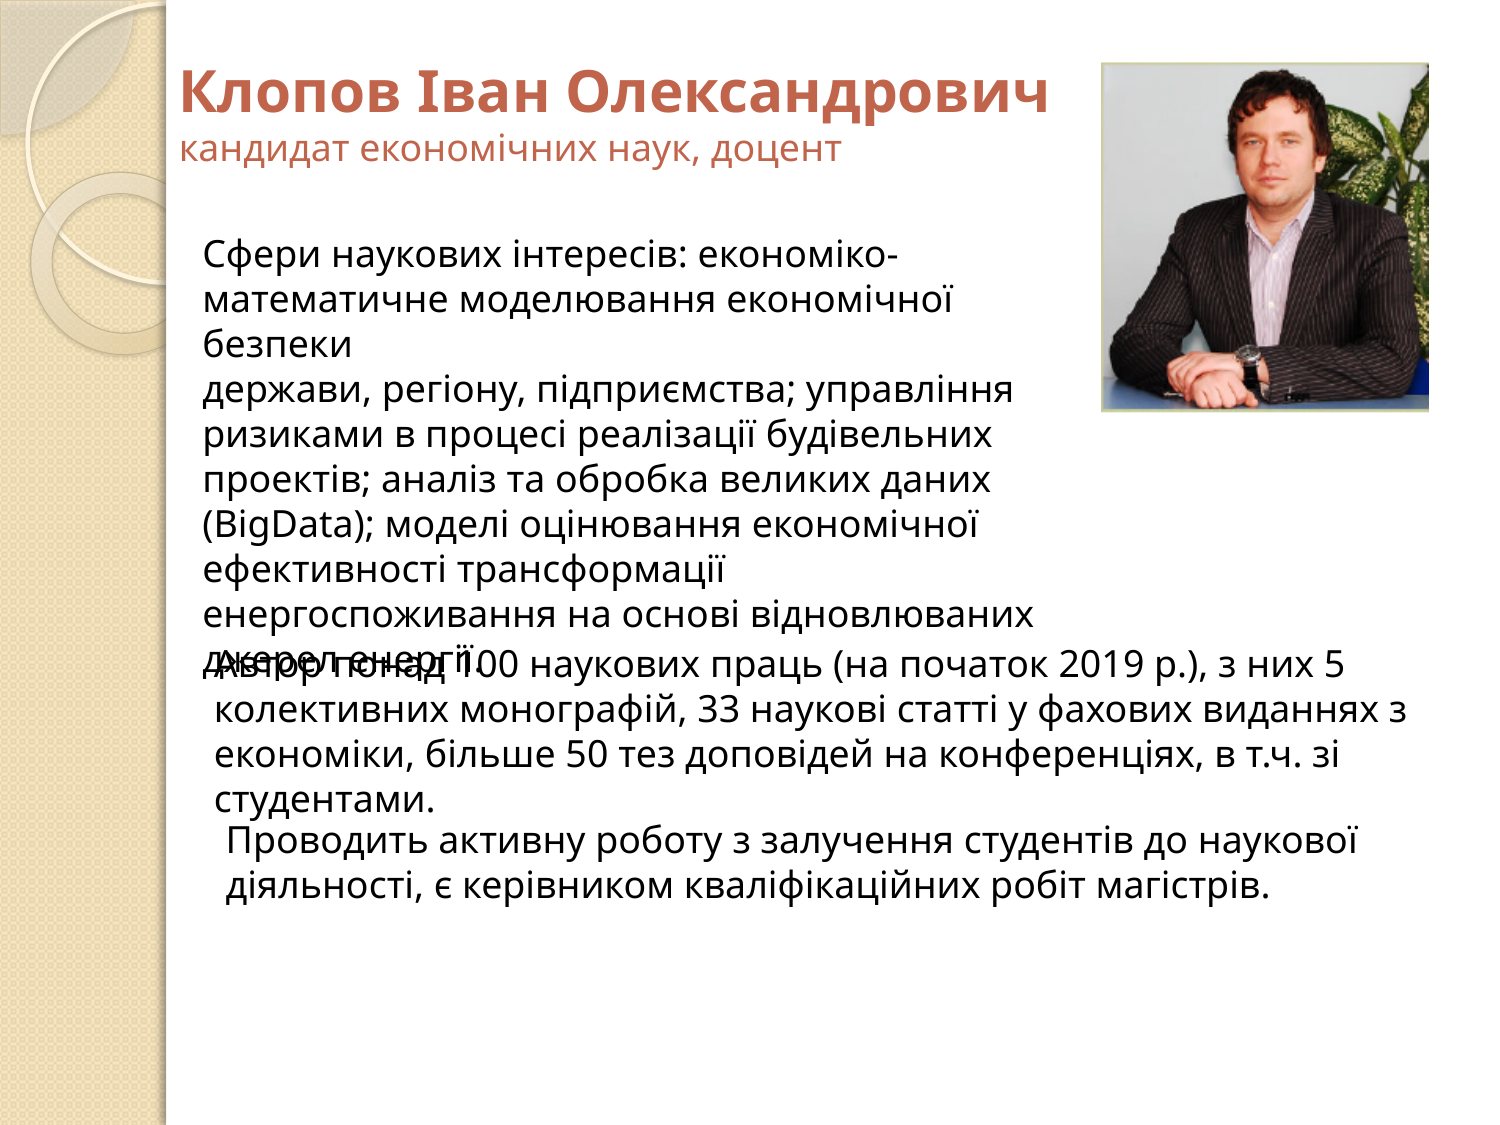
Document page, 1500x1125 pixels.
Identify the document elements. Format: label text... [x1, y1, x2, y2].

text_box Клопов Іван Олександрович кандидат економічних наук, доцент [163, 46, 1067, 177]
text_box Сфери наукових інтересів: економіко-математичне моделювання економічної безпеки держави, регіону, підприємства; управління ризиками в процесі реалізації будівельних проектів; аналіз та обробка великих даних (BigData); моделі оцінювання економічної ефективності трансформації енергоспоживання на основі відновлюваних джерел енергії. [187, 222, 1055, 688]
picture [1101, 58, 1429, 414]
text_box Автор понад 100 наукових праць (на початок 2019 р.), з них 5 колективних монографій, 33 наукові статті у фахових виданнях з економіки, більше 50 тез доповідей на конференціях, в т.ч. зі студентами. [199, 632, 1500, 828]
text_box Проводить активну роботу з залучення студентів до наукової діяльності, є керівником кваліфікаційних робіт магістрів. [210, 808, 1500, 914]
